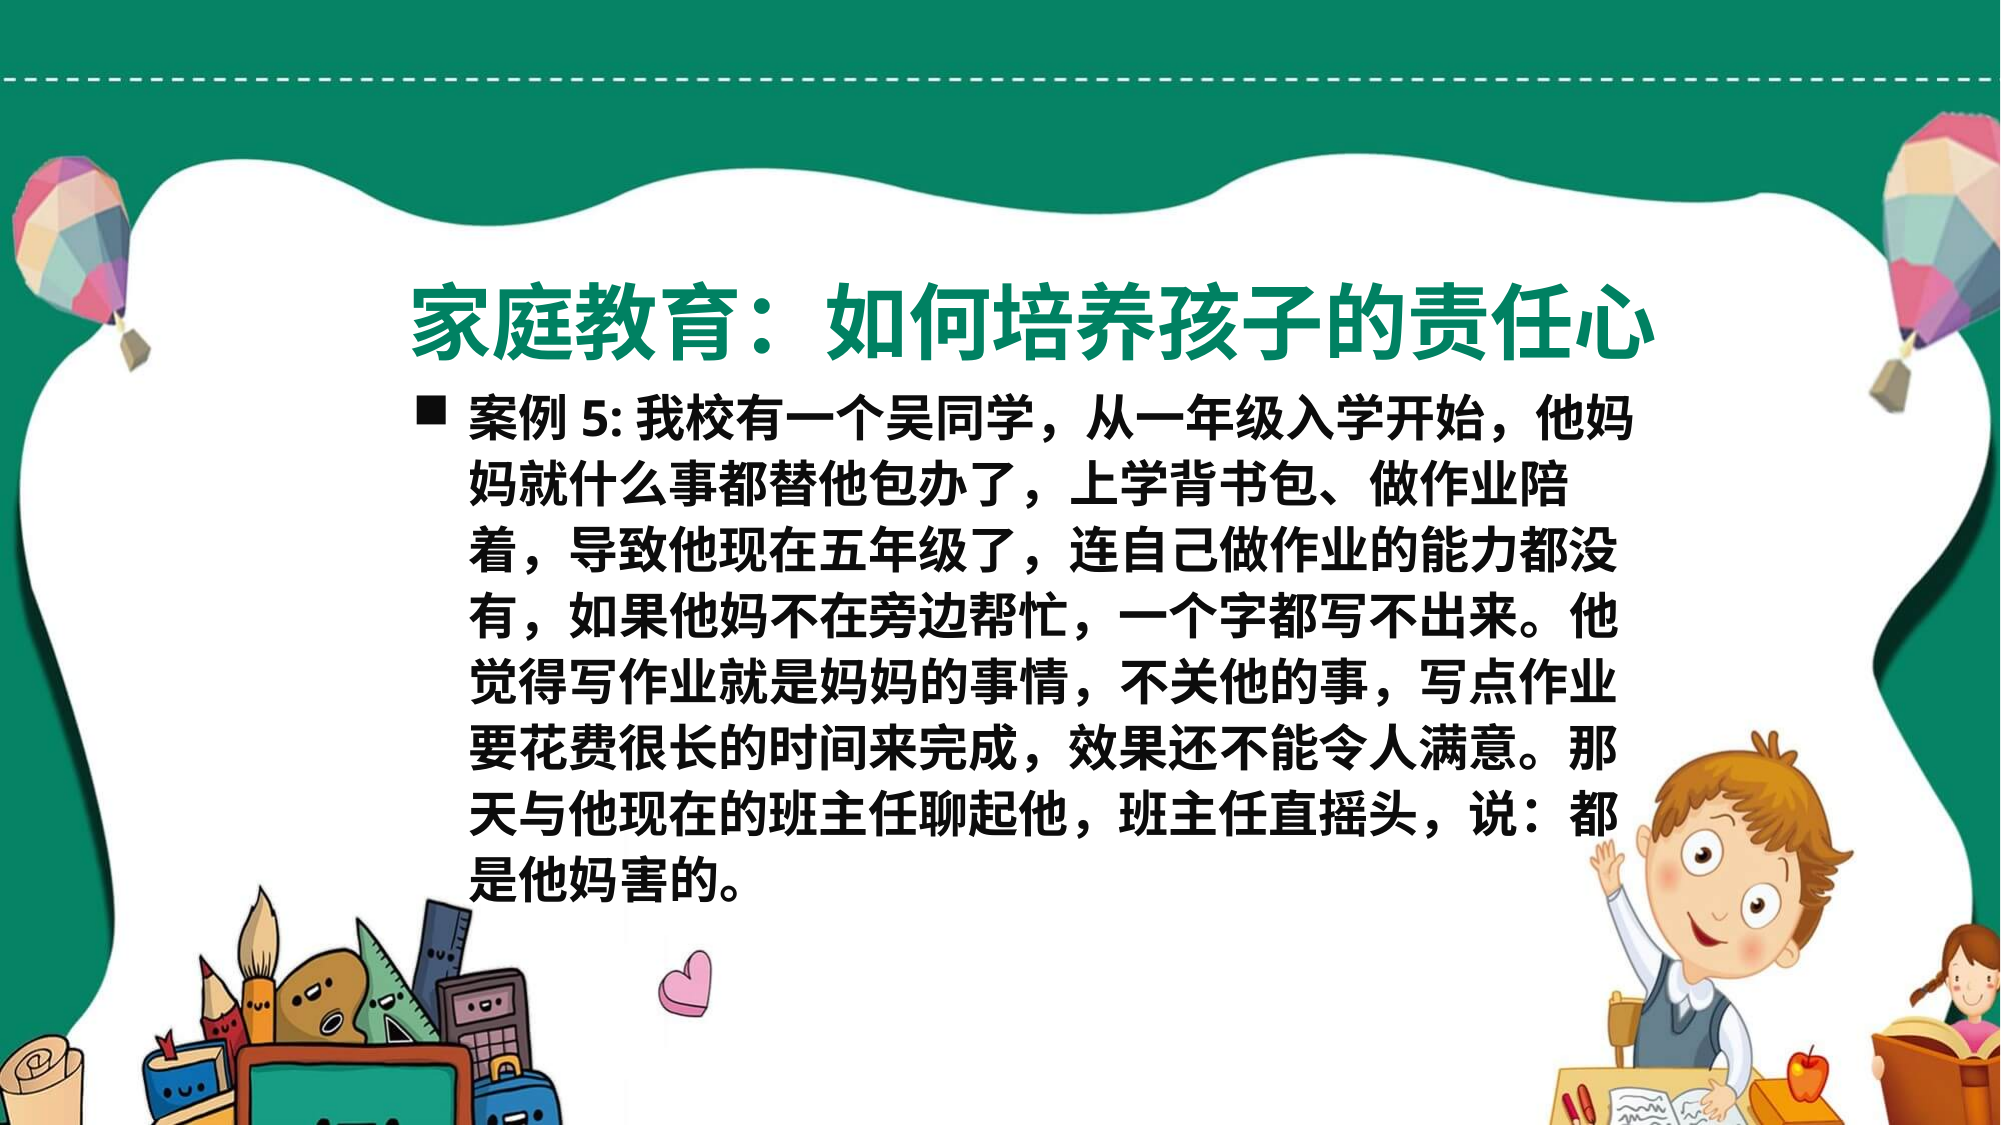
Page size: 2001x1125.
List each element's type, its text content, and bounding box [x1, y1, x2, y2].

picture [0, 0, 2001, 1125]
title 家庭教育：如何培养孩子的责任心 [393, 261, 2000, 369]
list 案例5:我校有一个吴同学，从一年级入学开始，他妈妈就什么事都替他包办了，上学背书包、做作业陪着，导致他现在五年级了，连自己做作业的能力都没有，如果他妈不在旁边帮忙，一个字都写不出来。他觉得写作业就是妈妈的事情，不关他的事，写点作业要花费很长的时间来完成，效果还不能令人满意。那天与他现在的班主任聊起他，班主任直摇头，说：都是他妈害的。 [397, 373, 1680, 1125]
